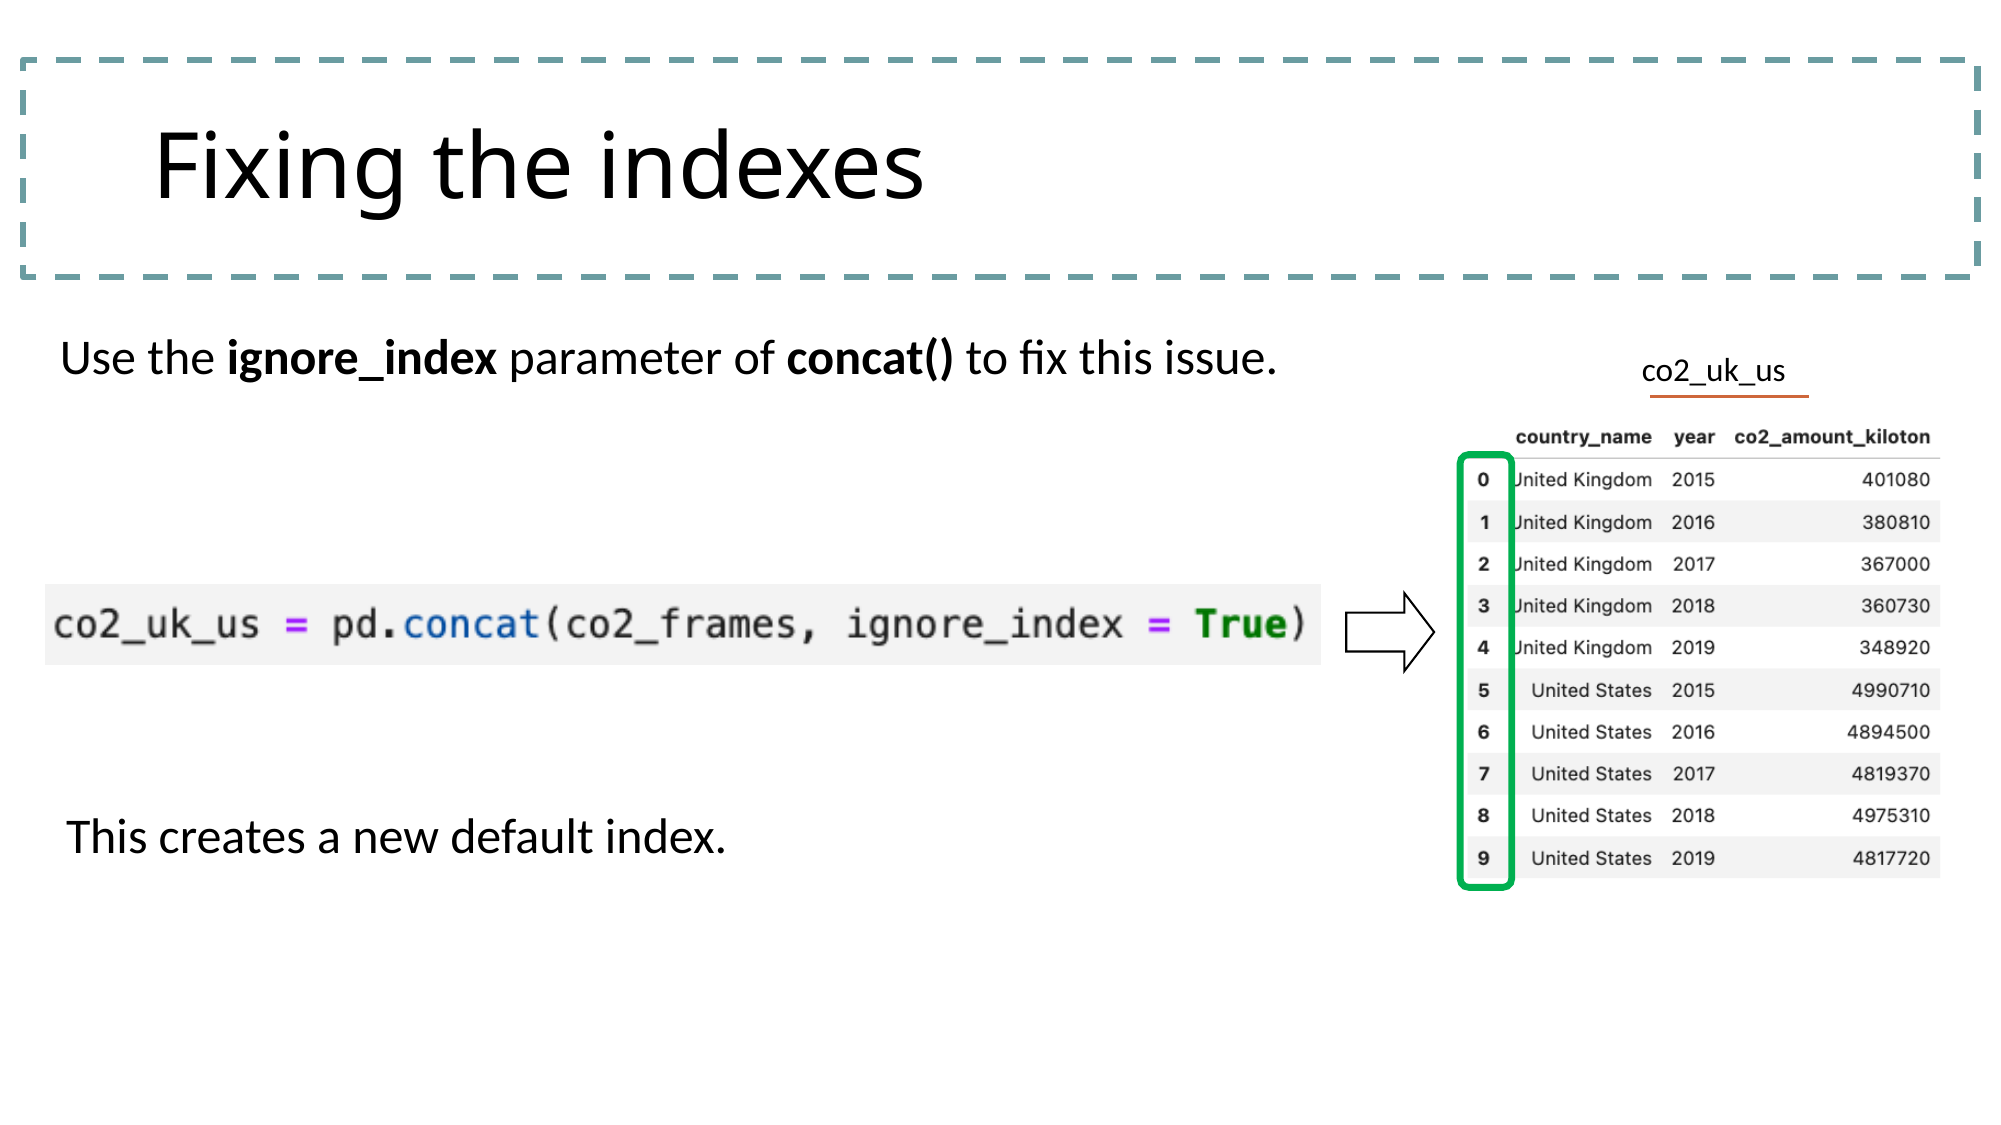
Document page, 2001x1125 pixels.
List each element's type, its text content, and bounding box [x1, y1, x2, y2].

title Fixing the indexes [137, 59, 1863, 278]
picture [45, 584, 1321, 666]
picture [1460, 416, 1949, 888]
text_box Use the ignore_index parameter of concat() to fix this issue. [45, 316, 1655, 392]
text_box This creates a new default index. [51, 796, 1051, 871]
text_box co2_uk_us [1627, 340, 1846, 396]
text_box [1345, 590, 1436, 675]
